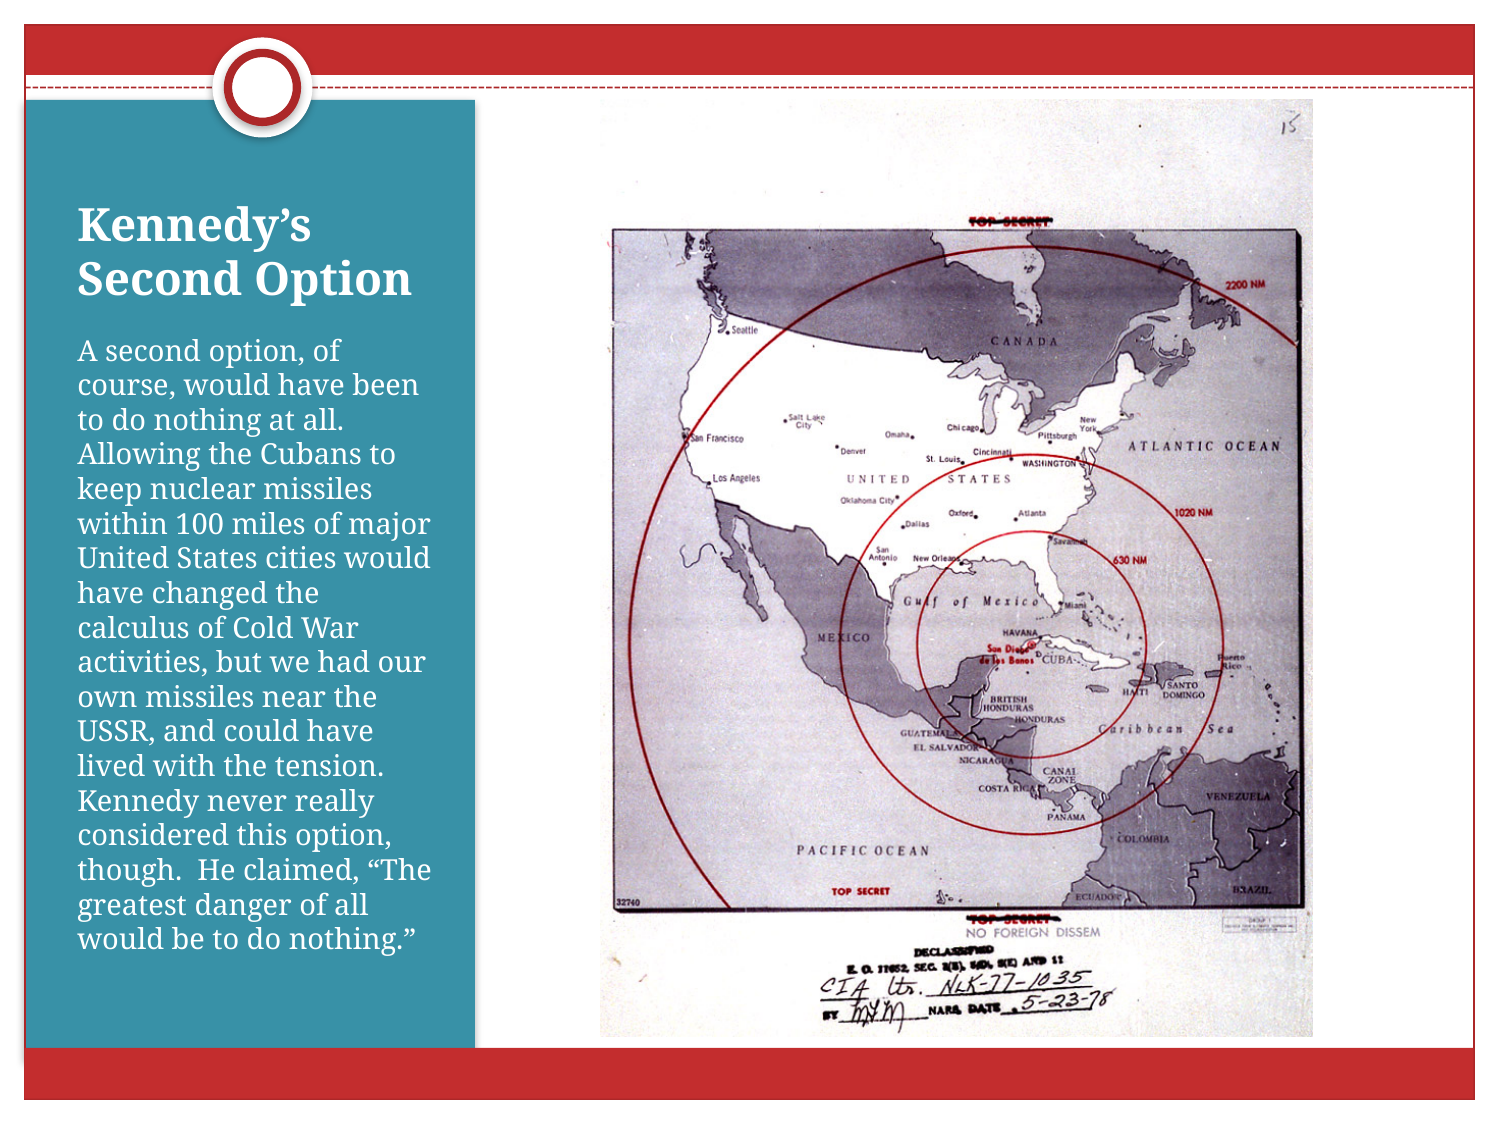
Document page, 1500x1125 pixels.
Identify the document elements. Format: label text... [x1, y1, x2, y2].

title Kennedy’s Second Option [62, 149, 450, 313]
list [599, 99, 1313, 1037]
list A second option, of course, would have been to do nothing at all. Allowing the Cubans to keep nuclear missiles within 100 miles of major United States cities would have changed the calculus of Cold War activities, but we had our own missiles near the USSR, and could have lived with the tension. Kennedy never really considered this option, though. He claimed, “The greatest danger of all would be to do nothing.” [62, 324, 450, 1005]
